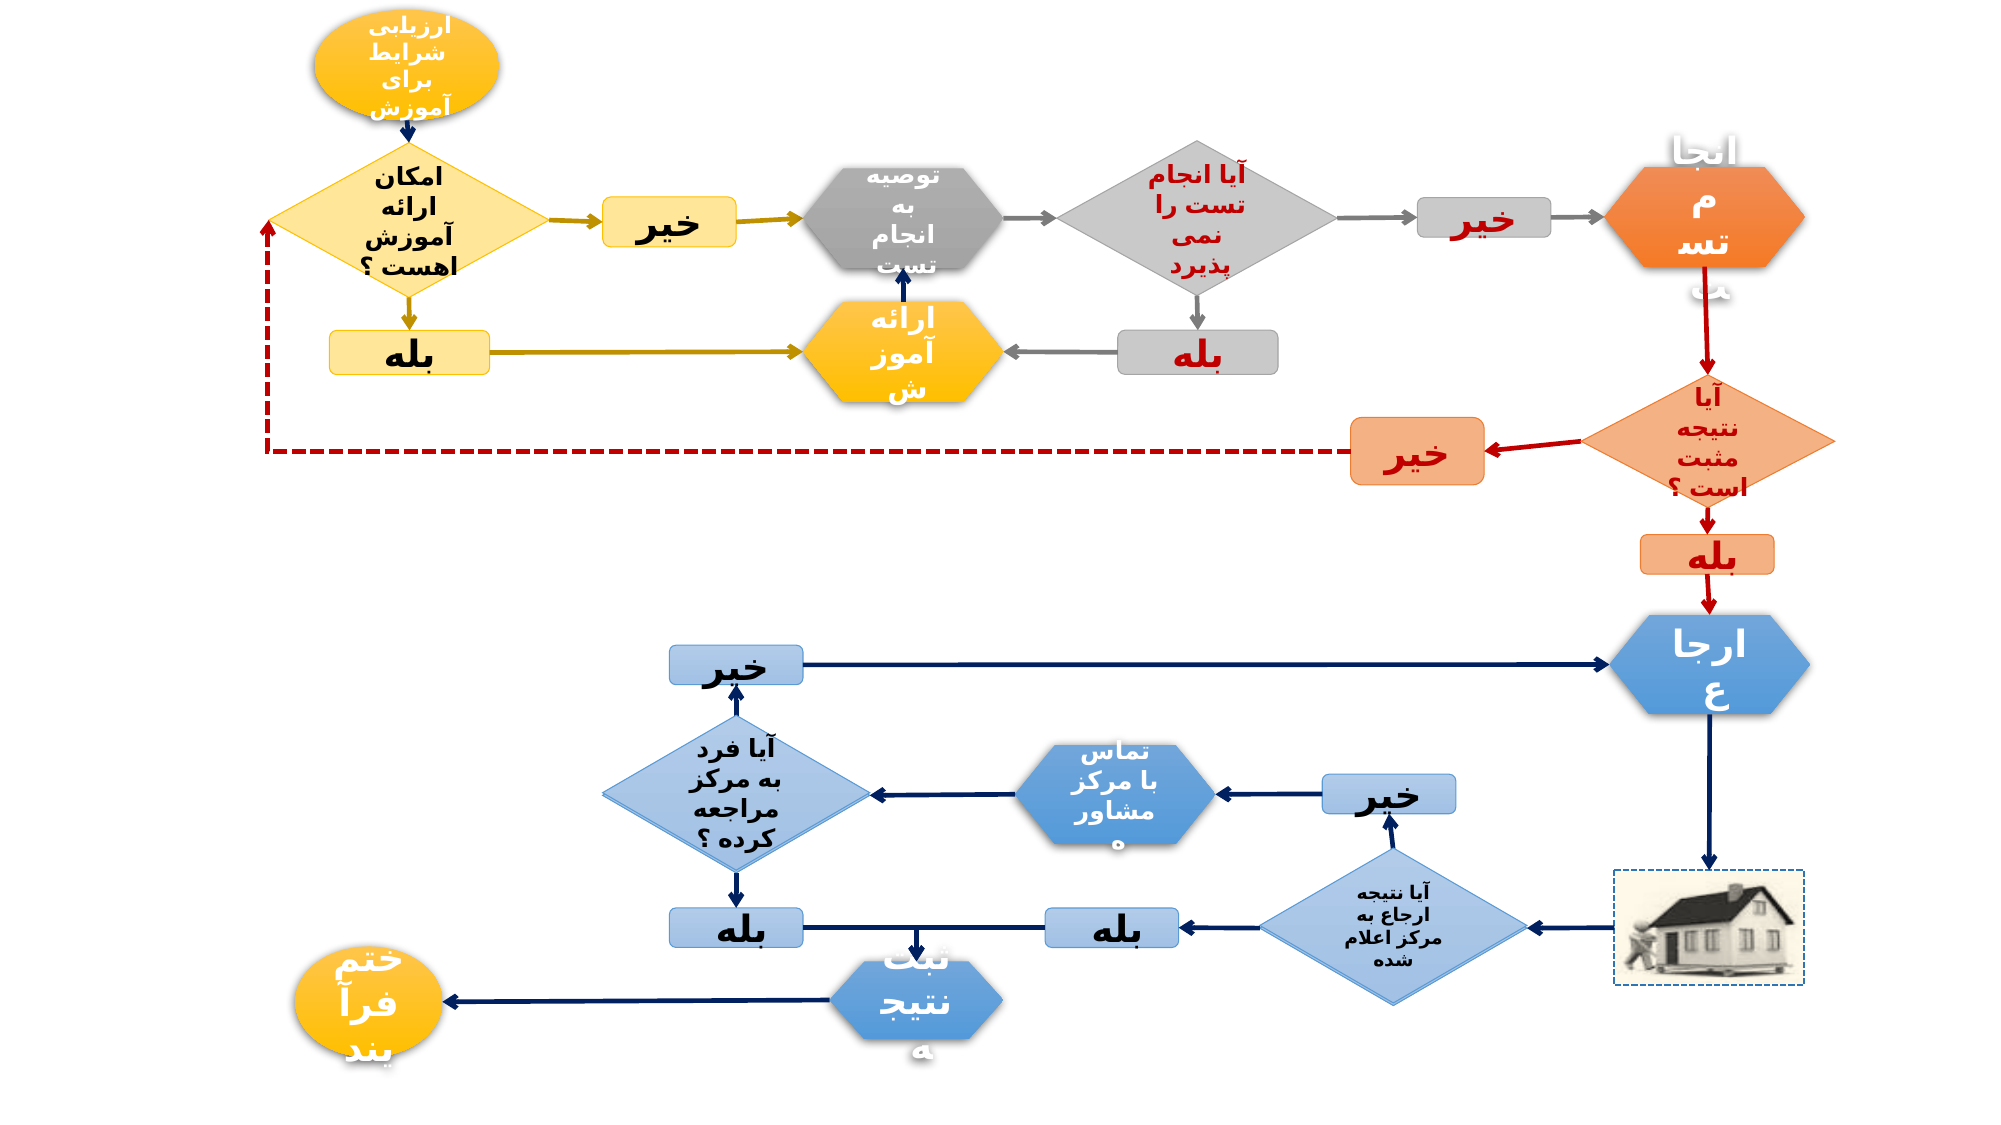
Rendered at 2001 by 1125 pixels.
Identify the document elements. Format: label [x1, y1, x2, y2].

text_box [268, 9, 1835, 1058]
